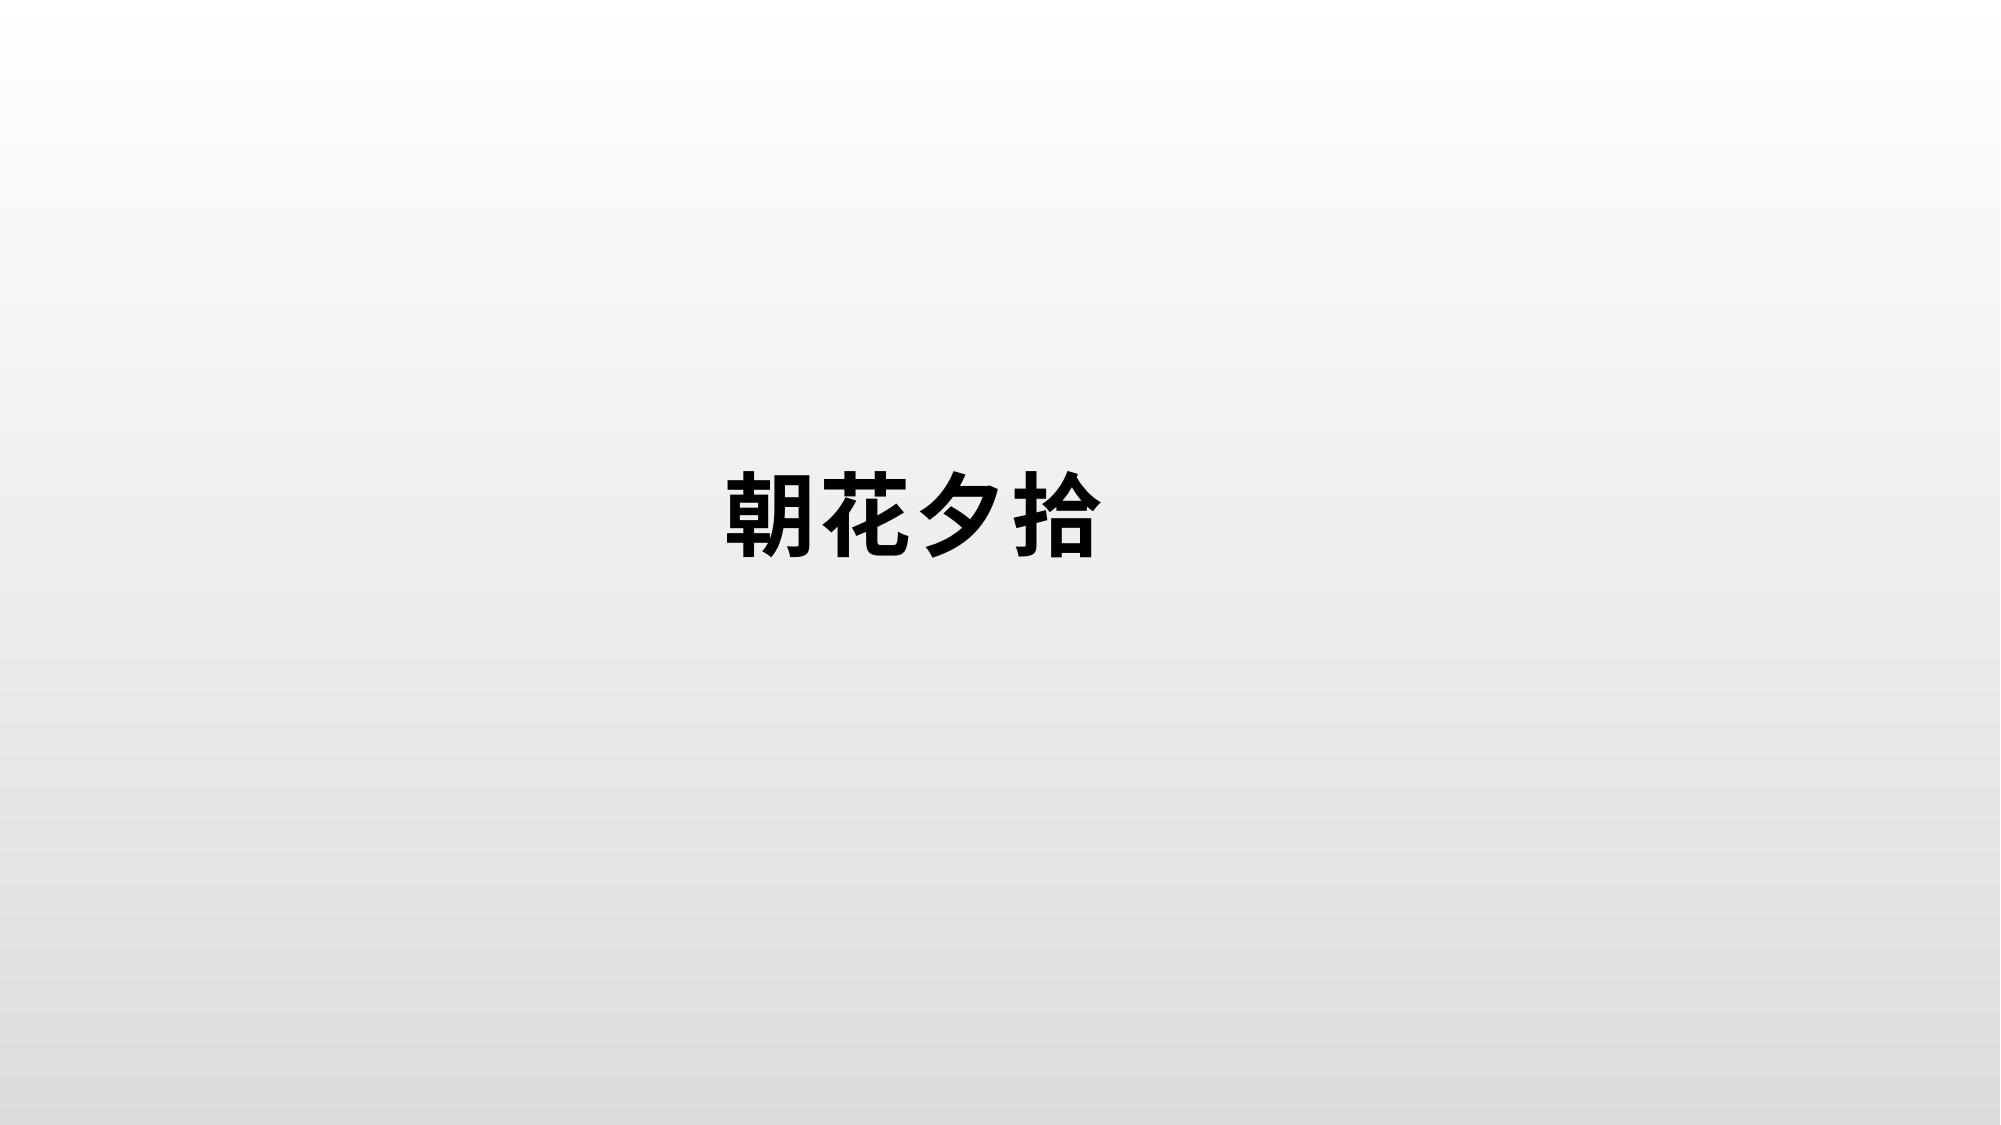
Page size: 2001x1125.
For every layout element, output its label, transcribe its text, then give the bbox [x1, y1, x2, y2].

title 朝花夕拾 [449, 459, 2000, 566]
